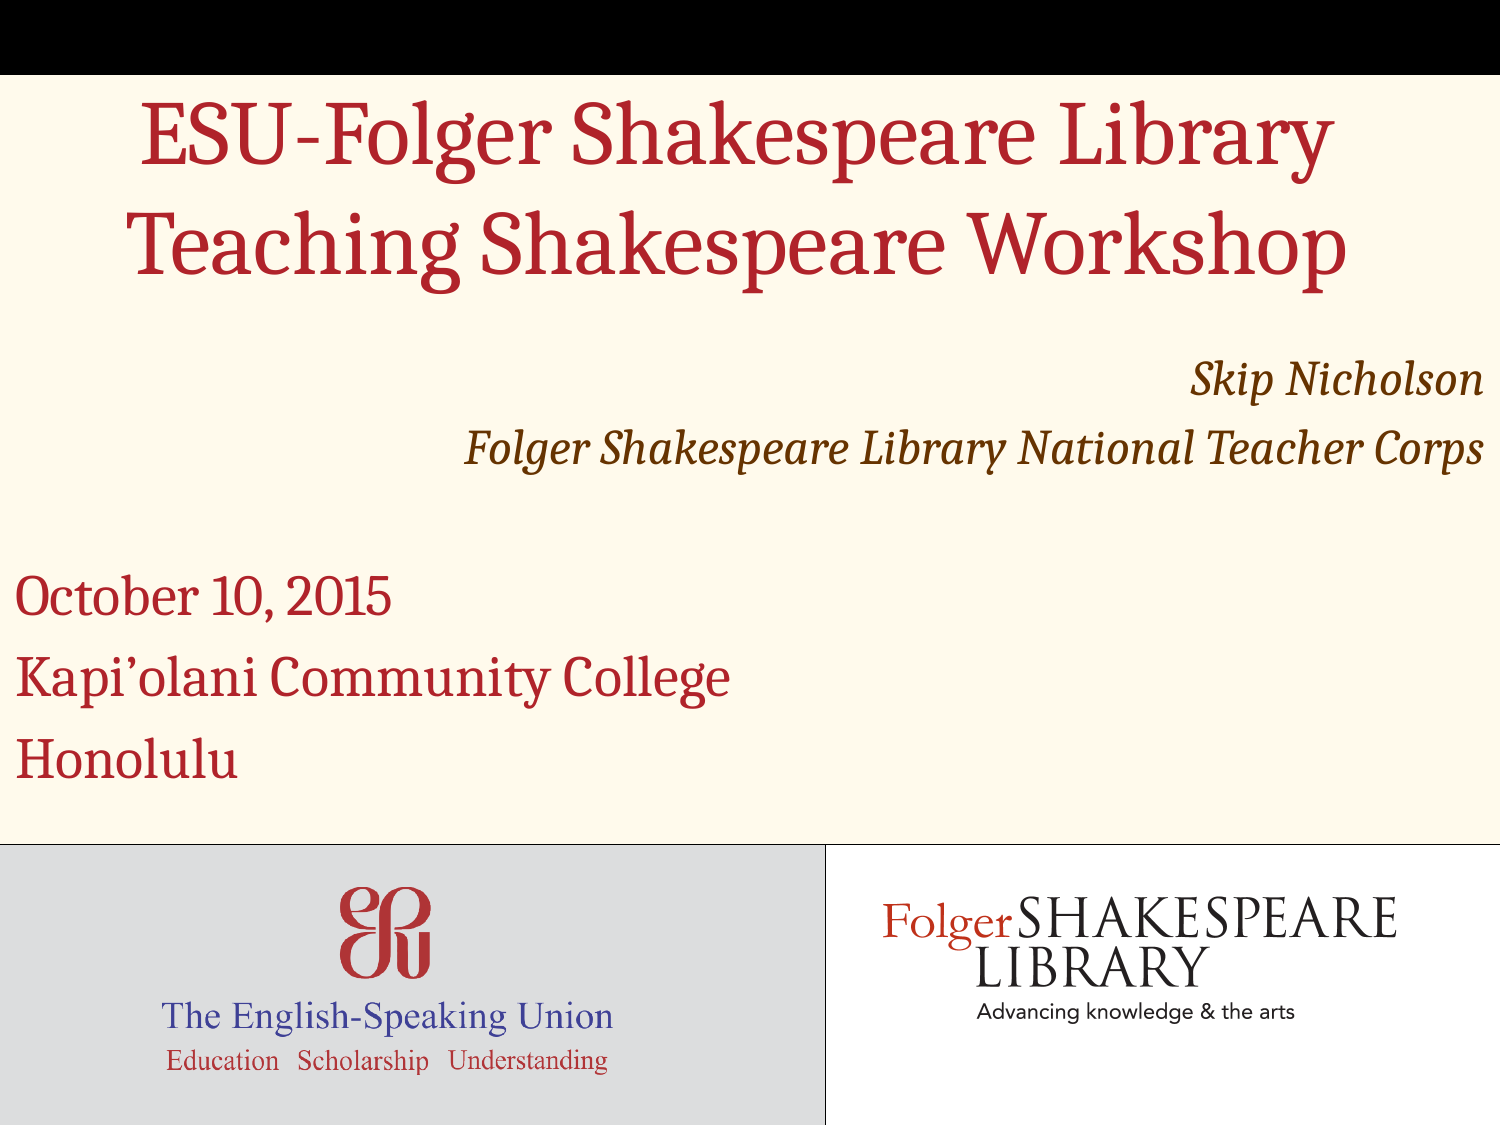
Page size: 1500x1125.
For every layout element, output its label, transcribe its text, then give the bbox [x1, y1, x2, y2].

picture [0, 0, 1500, 337]
title ESU-Folger Shakespeare Library Teaching Shakespeare Workshop [0, 162, 1475, 300]
subtitle Skip Nicholson Folger Shakespeare Library National Teacher Corps October 10, 2015 Kapi’olani Community College Honolulu [0, 337, 1500, 525]
picture [0, 525, 1500, 1125]
